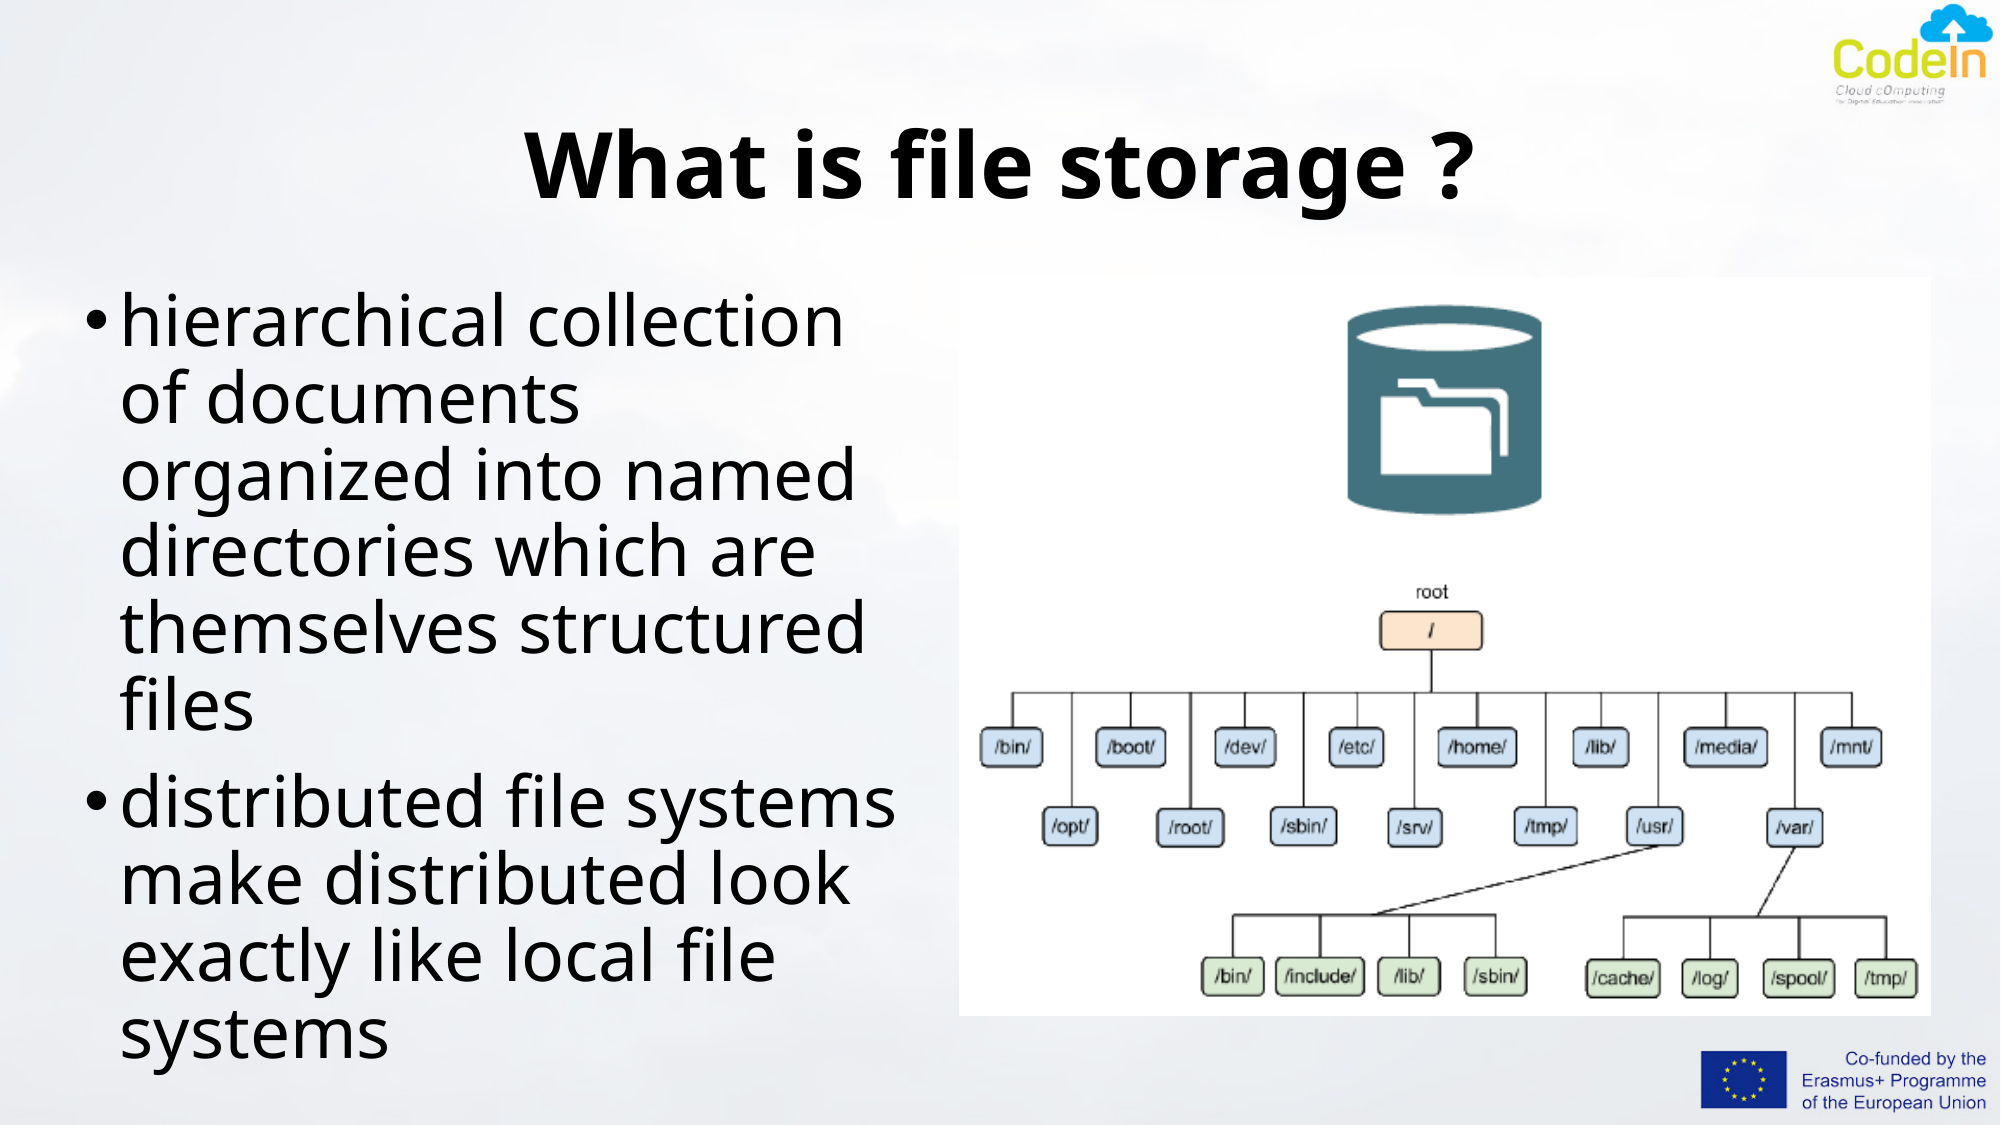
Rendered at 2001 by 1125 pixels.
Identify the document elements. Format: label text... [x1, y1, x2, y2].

picture [0, 0, 2001, 1125]
title What is file storage ? [137, 59, 1863, 278]
list hierarchical collection of documents organized into named directories which are themselves structured files distributed file systems make distributed look exactly like local file systems [69, 277, 920, 1125]
